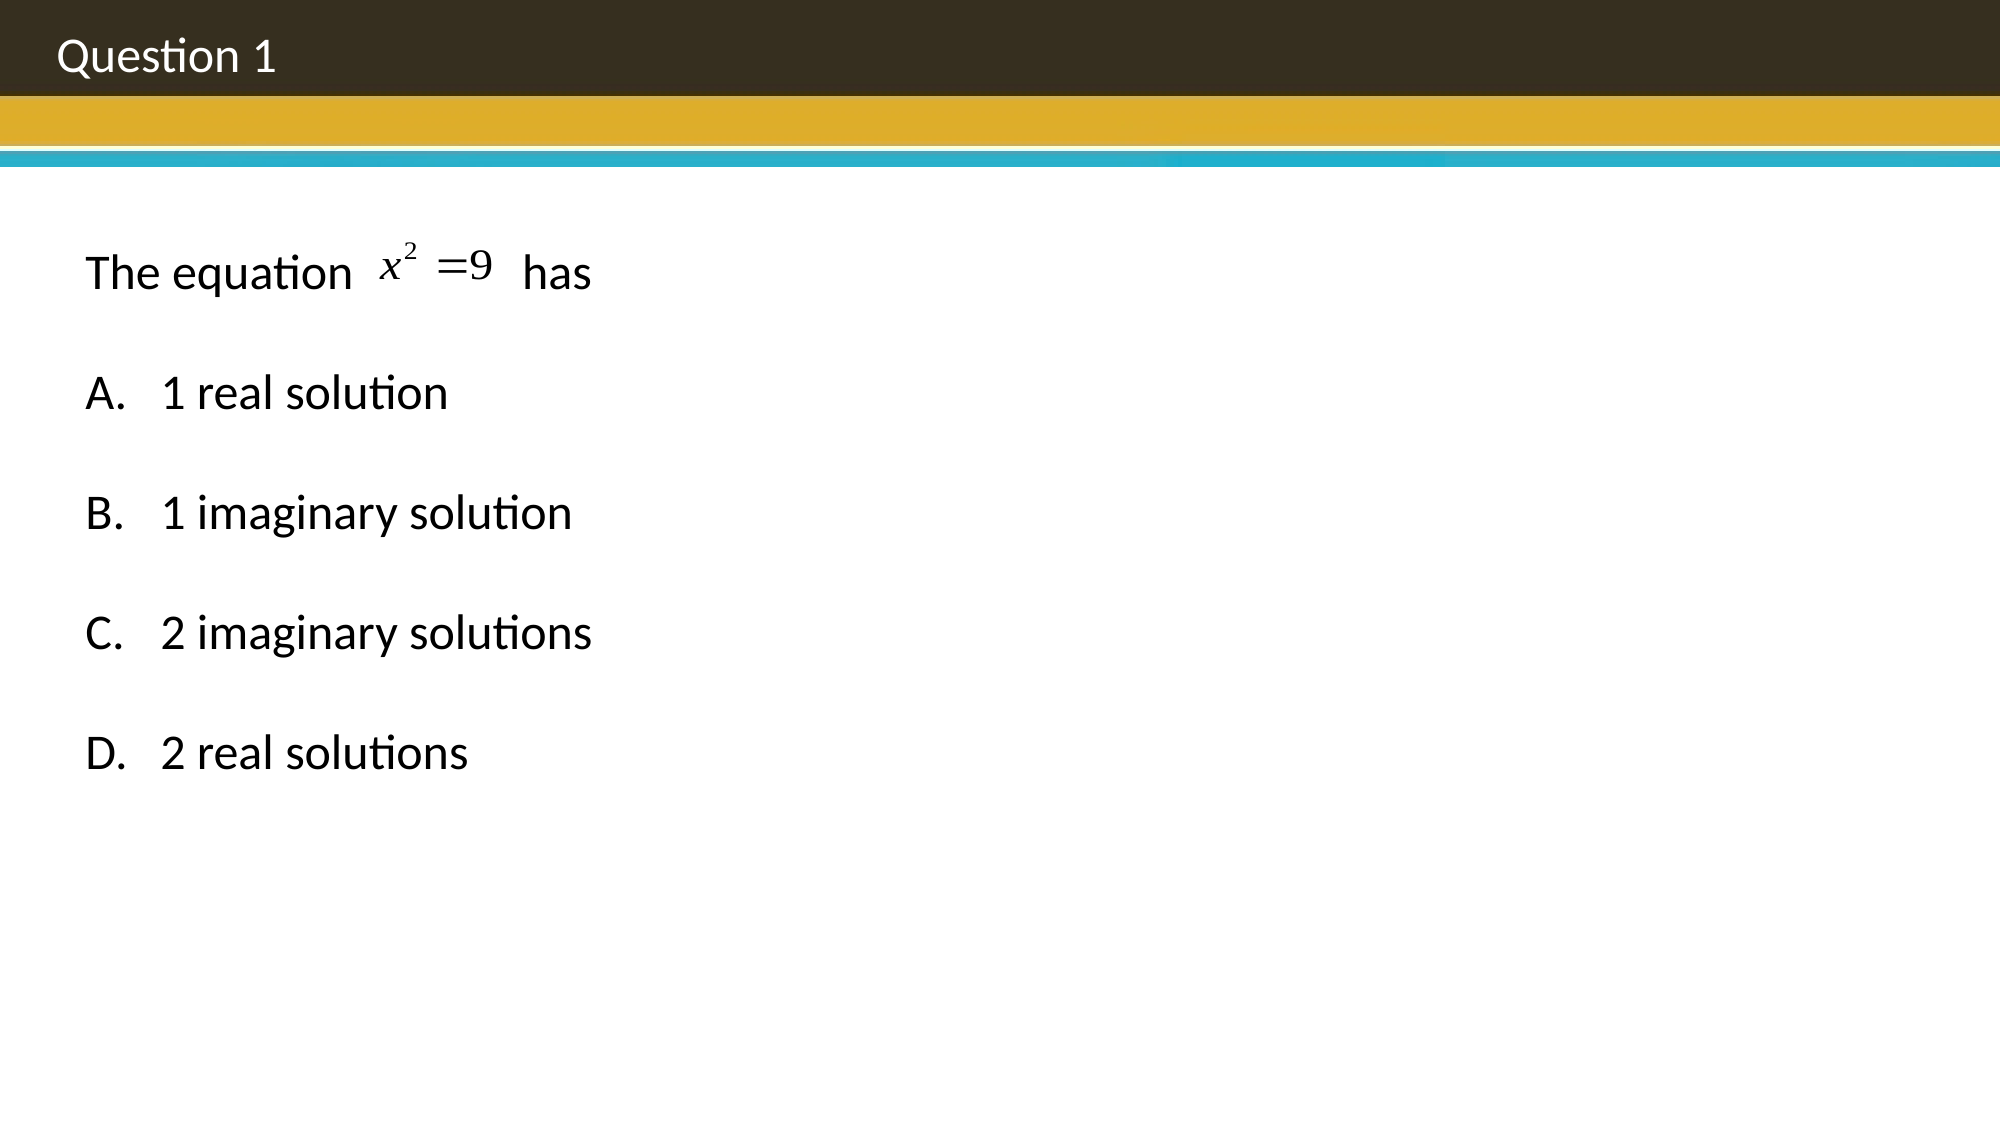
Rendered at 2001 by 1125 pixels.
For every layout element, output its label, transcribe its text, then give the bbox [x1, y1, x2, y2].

text_box The equation has 1 real solution 1 imaginary solution 2 imaginary solutions 2 real solutions [70, 232, 1795, 907]
text_box Question 1 [41, 14, 293, 90]
picture [370, 232, 503, 291]
picture [0, 0, 2000, 167]
